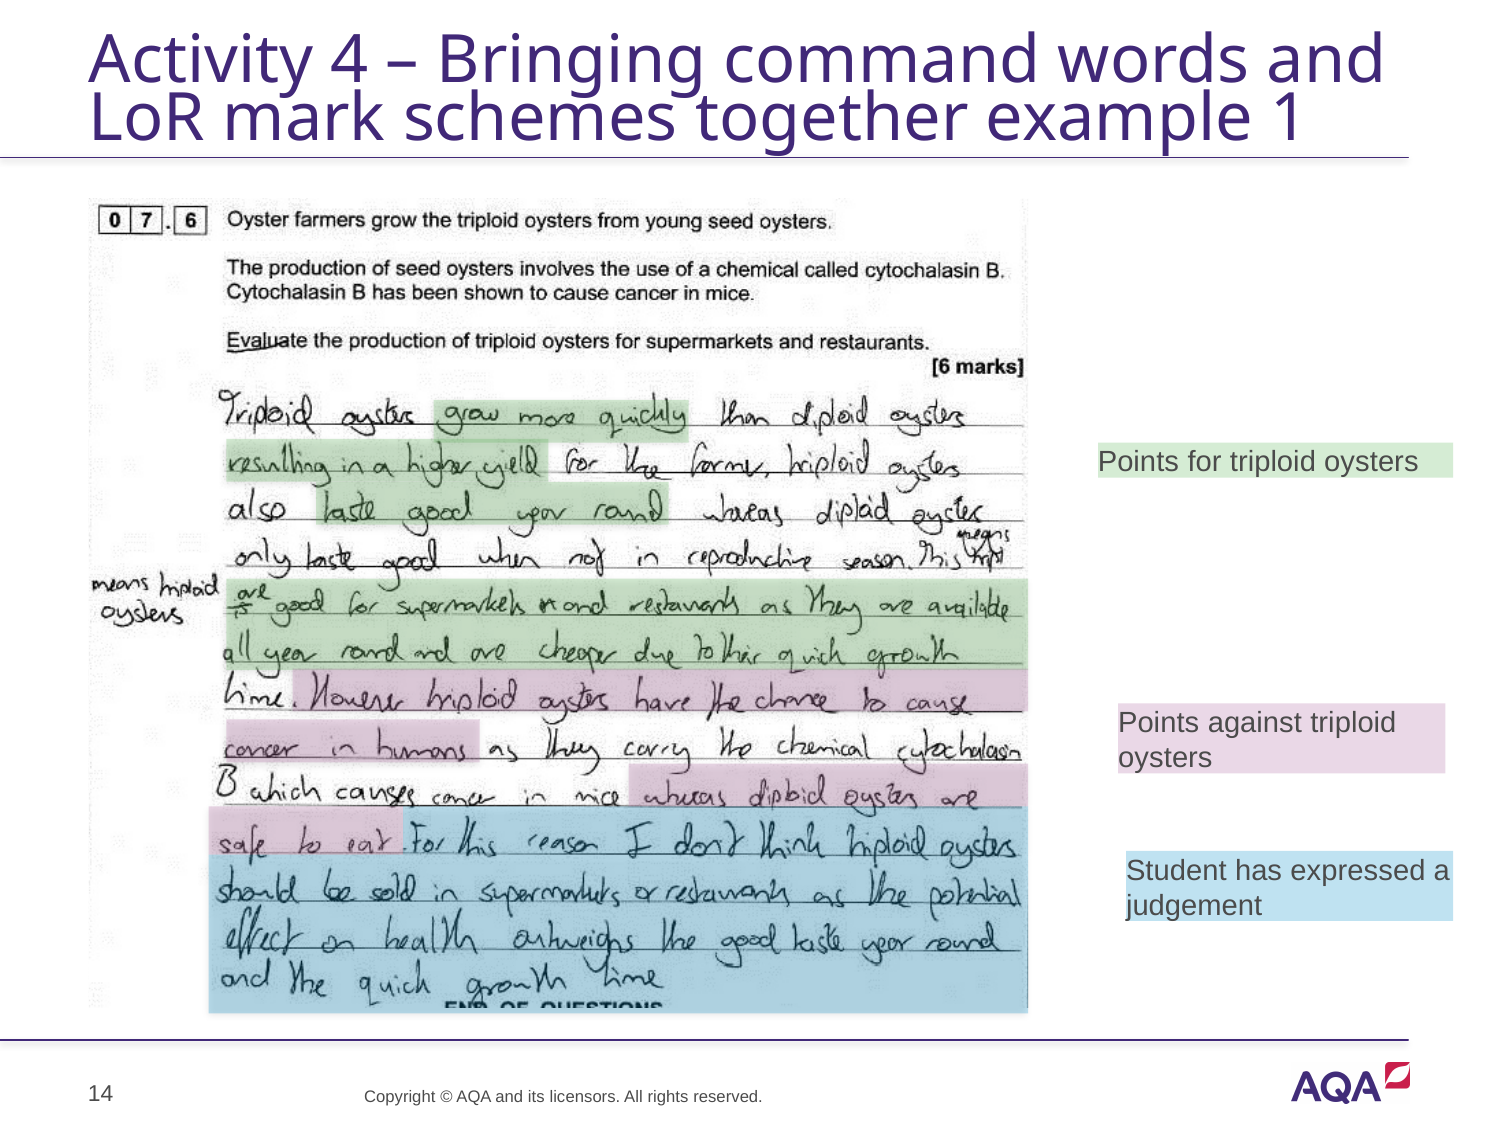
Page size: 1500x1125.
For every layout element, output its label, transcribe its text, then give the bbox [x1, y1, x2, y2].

slide_number 14 [72, 1062, 188, 1123]
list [88, 198, 1029, 1008]
text_box Points against triploid oysters [1118, 703, 1446, 774]
picture [1291, 1062, 1410, 1104]
text_box Student has expressed a judgement [1126, 850, 1454, 921]
title Activity 4 – Bringing command words and LoR mark schemes together example 1 [88, 37, 1409, 108]
text_box Points for triploid oysters [1098, 442, 1454, 478]
footer Copyright © AQA and its licensors. All rights reserved. [324, 1084, 764, 1124]
